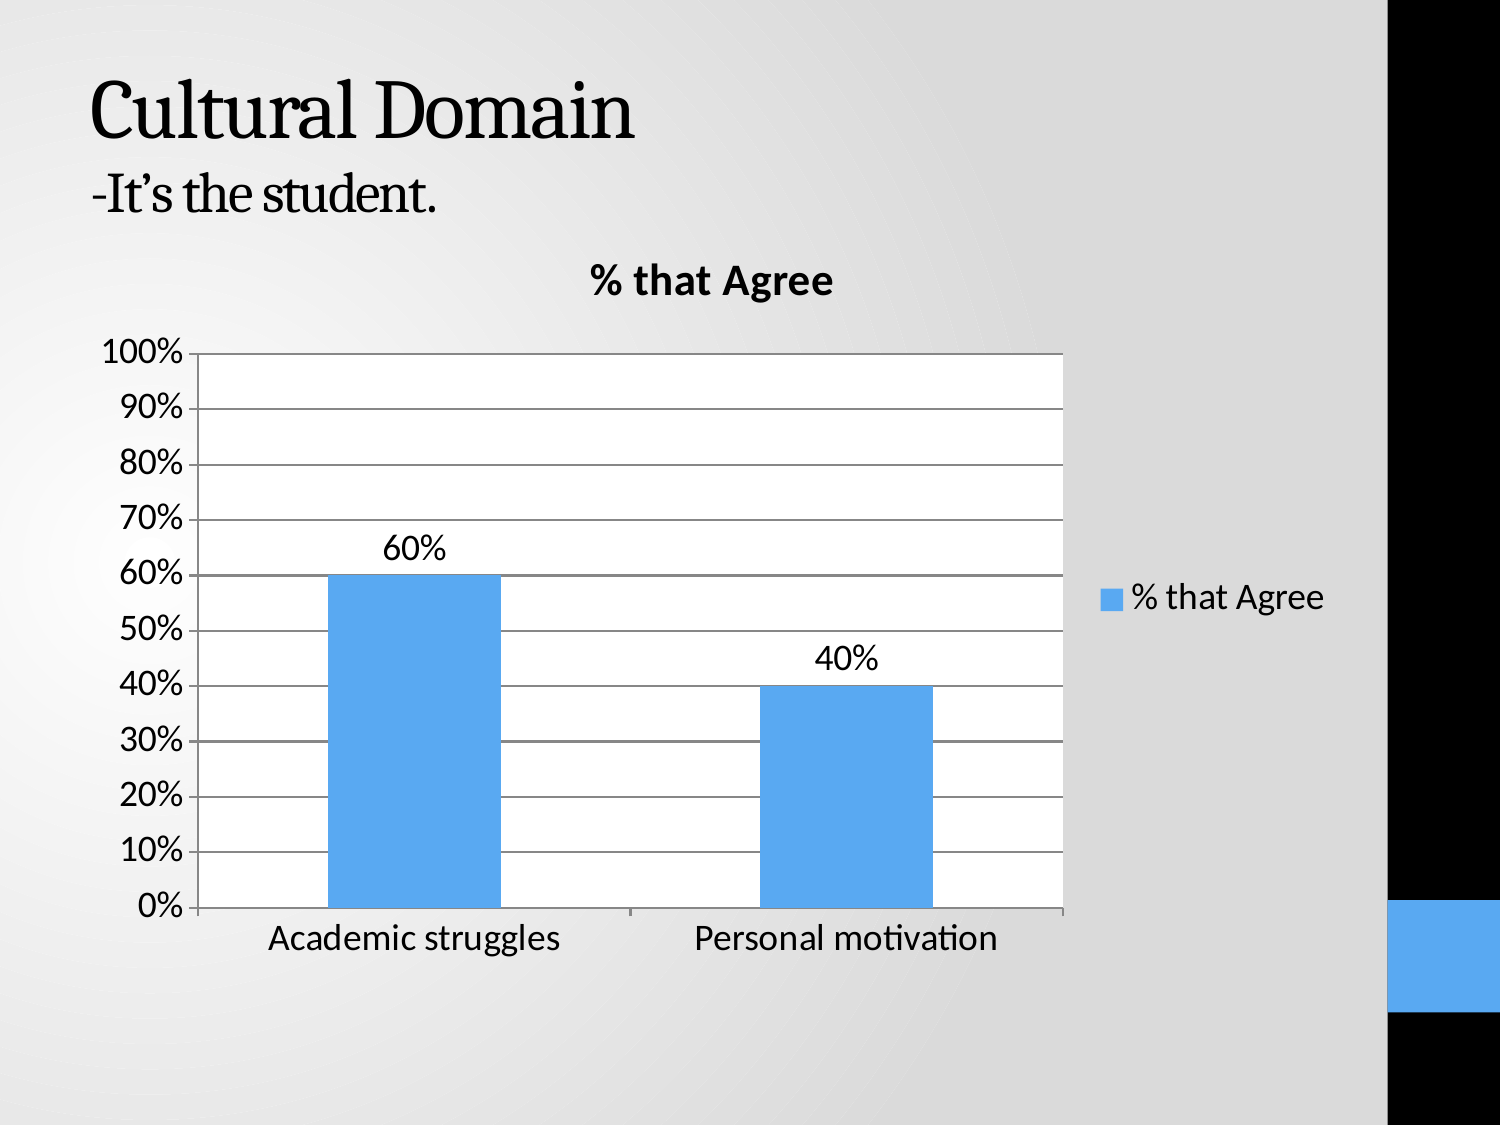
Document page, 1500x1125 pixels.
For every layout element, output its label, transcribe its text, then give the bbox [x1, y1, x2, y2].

title Cultural Domain -It’s the student. [75, 45, 1325, 220]
chart [74, 224, 1351, 976]
